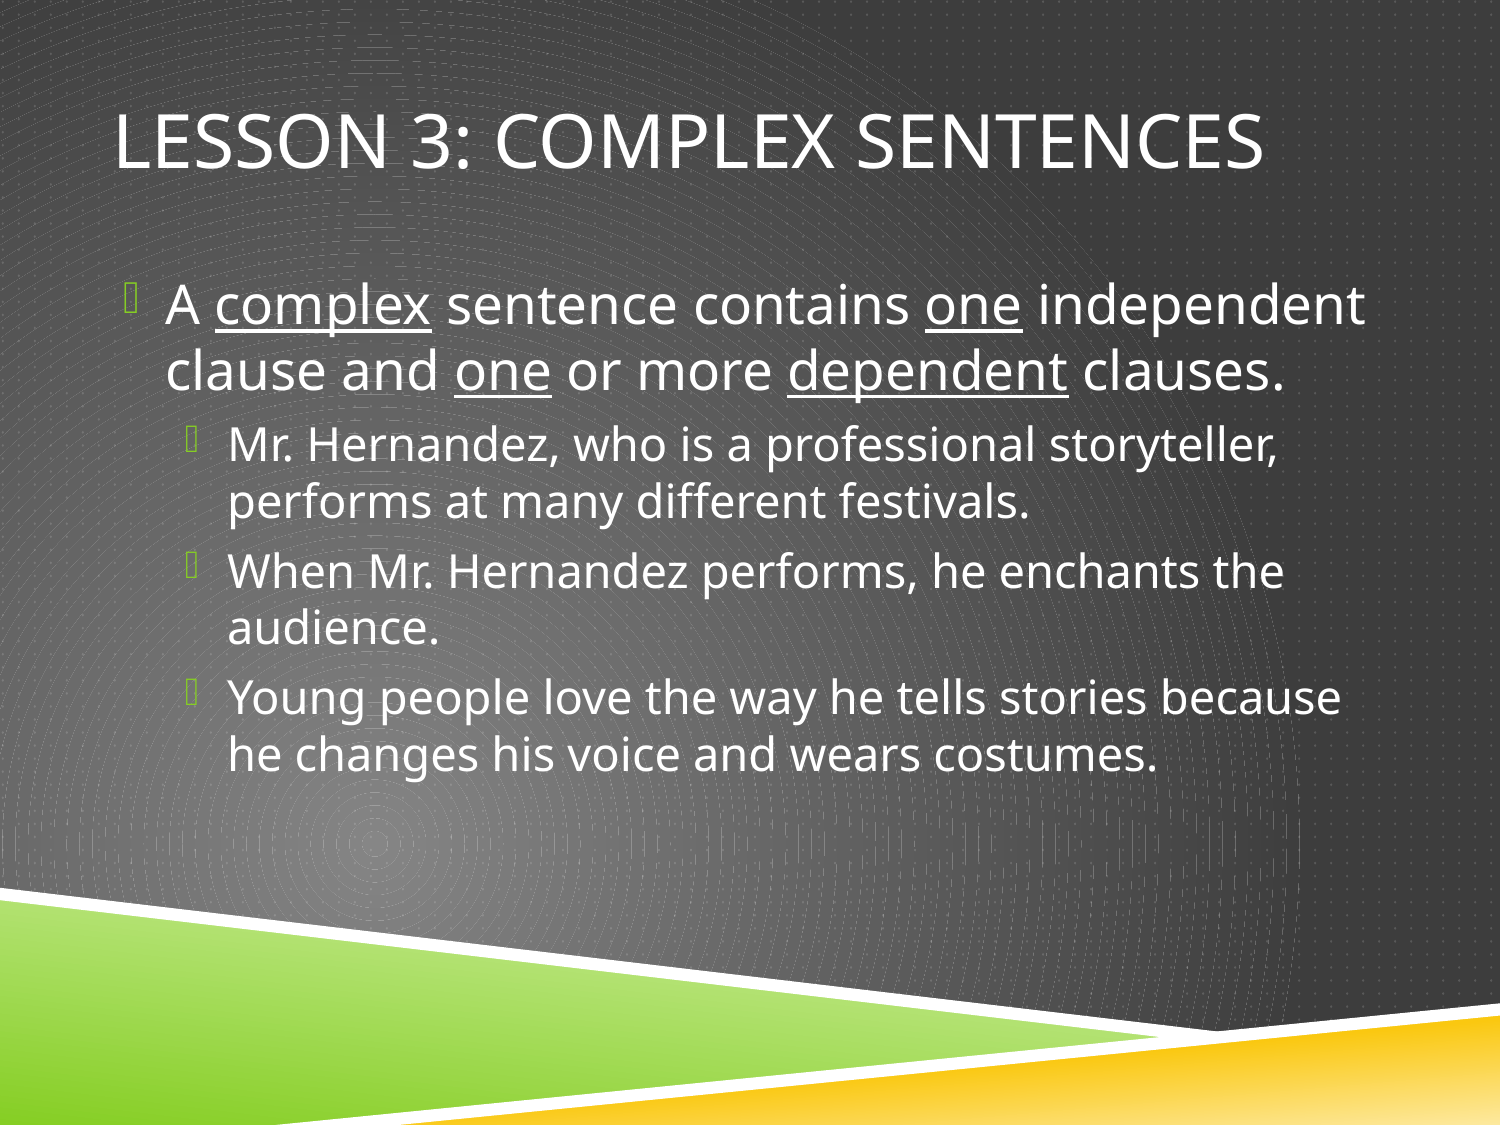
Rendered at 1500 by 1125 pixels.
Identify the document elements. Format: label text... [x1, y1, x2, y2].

title Lesson 3: Complex sentences [112, 45, 1388, 233]
list A complex sentence contains one independent clause and one or more dependent clauses. Mr. Hernandez, who is a professional storyteller, performs at many different festivals. When Mr. Hernandez performs, he enchants the audience. Young people love the way he tells stories because he changes his voice and wears costumes. [112, 262, 1388, 875]
